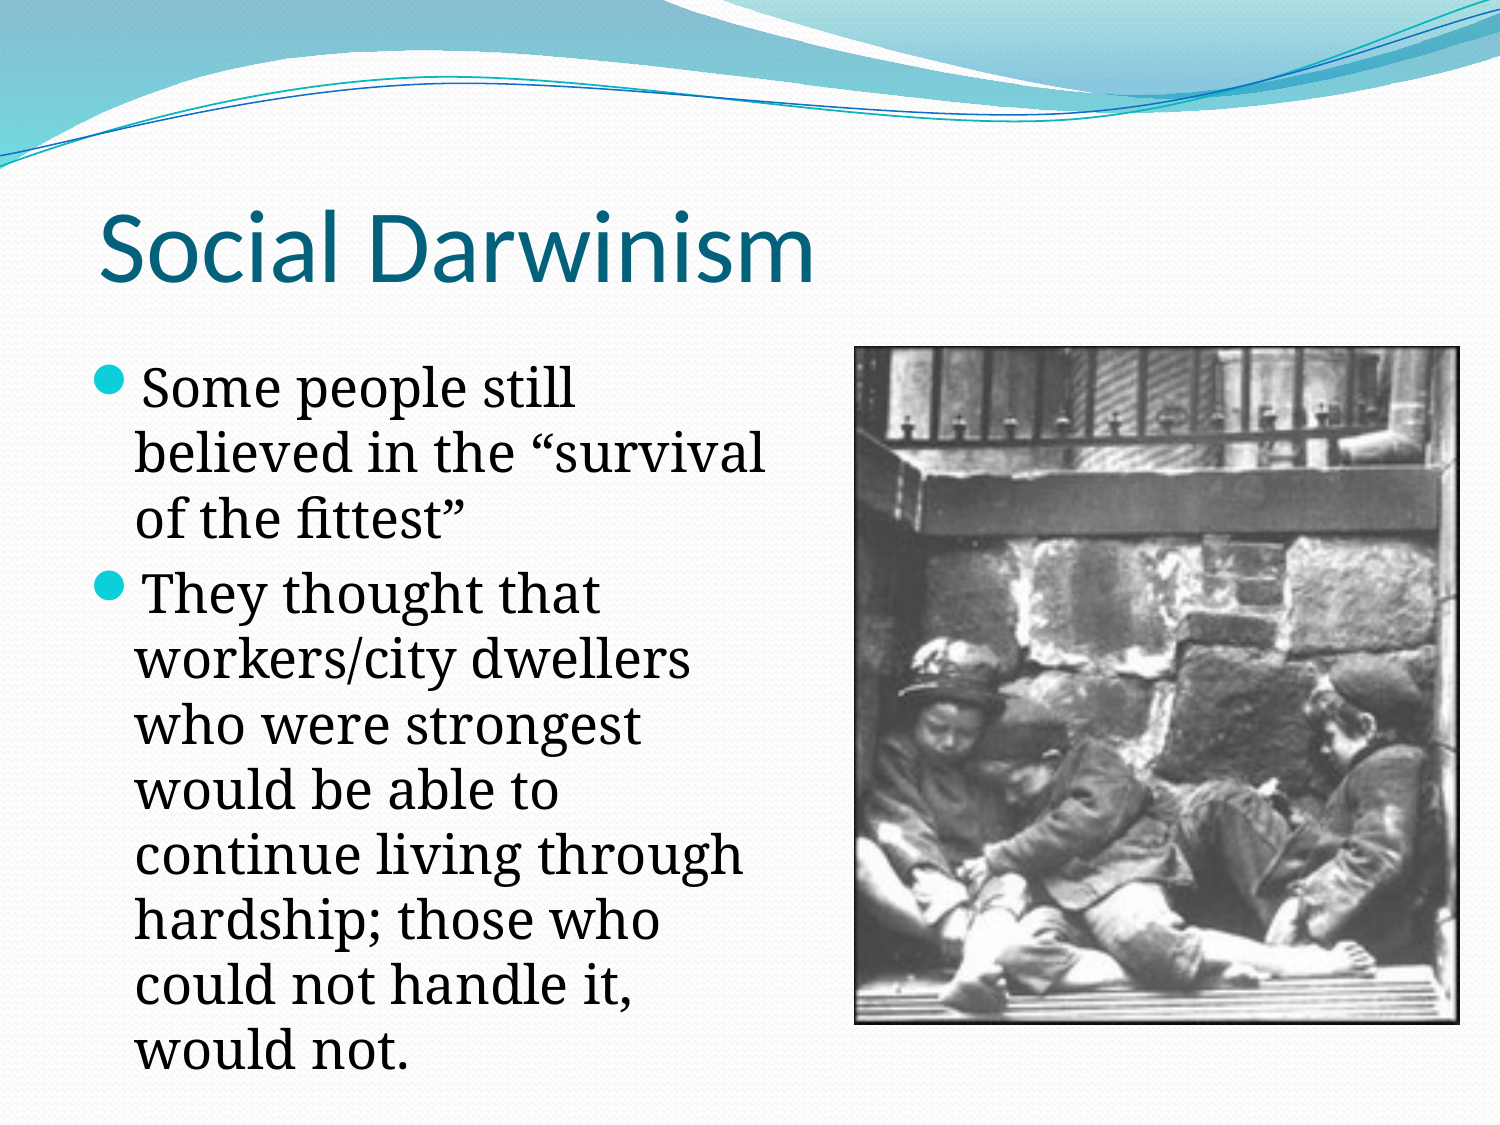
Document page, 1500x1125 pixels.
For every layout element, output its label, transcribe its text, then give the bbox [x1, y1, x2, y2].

title Social Darwinism [75, 115, 1425, 303]
picture [853, 345, 1460, 1025]
list Some people still believed in the “survival of the fittest” They thought that workers/city dwellers who were strongest would be able to continue living through hardship; those who could not handle it, would not. [75, 346, 815, 1089]
